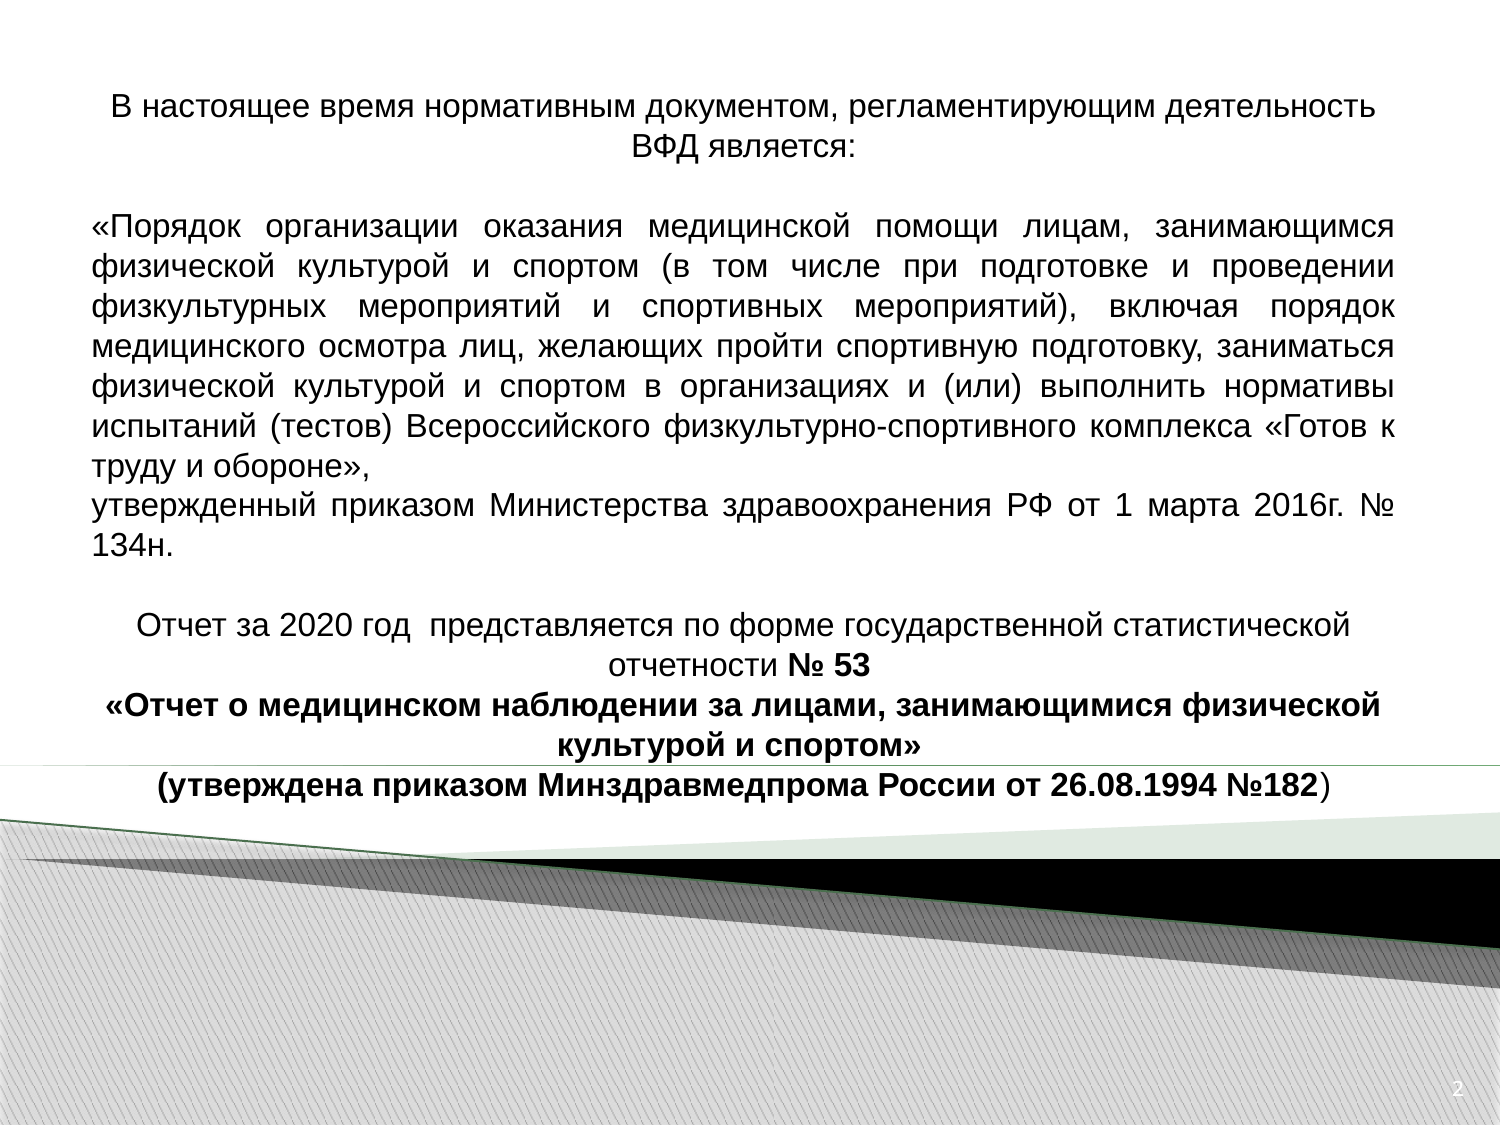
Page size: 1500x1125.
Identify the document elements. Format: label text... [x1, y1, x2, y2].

picture [5, 859, 1500, 989]
text_box В настоящее время нормативным документом, регламентирующим деятельность ВФД является: «Порядок организации оказания медицинской помощи лицам, занимающимся физической культурой и спортом (в том числе при подготовке и проведении физкультурных мероприятий и спортивных мероприятий), включая порядок медицинского осмотра лиц, желающих пройти спортивную подготовку, заниматься физической культурой и спортом в организациях и (или) выполнить нормативы испытаний (тестов) Всероссийского физкультурно-спортивного комплекса «Готов к труду и обороне», утвержденный приказом Министерства здравоохранения РФ от 1 марта 2016г. № 134н. Отчет за 2020 год представляется по форме государственной статистической отчетности № 53 «Отчет о медицинском наблюдении за лицами, занимающимися физической культурой и спортом» (утверждена приказом Минздравмедпрома России от 26.08.1994 №182) [76, 77, 1412, 811]
slide_number 2 [1418, 1051, 1479, 1112]
